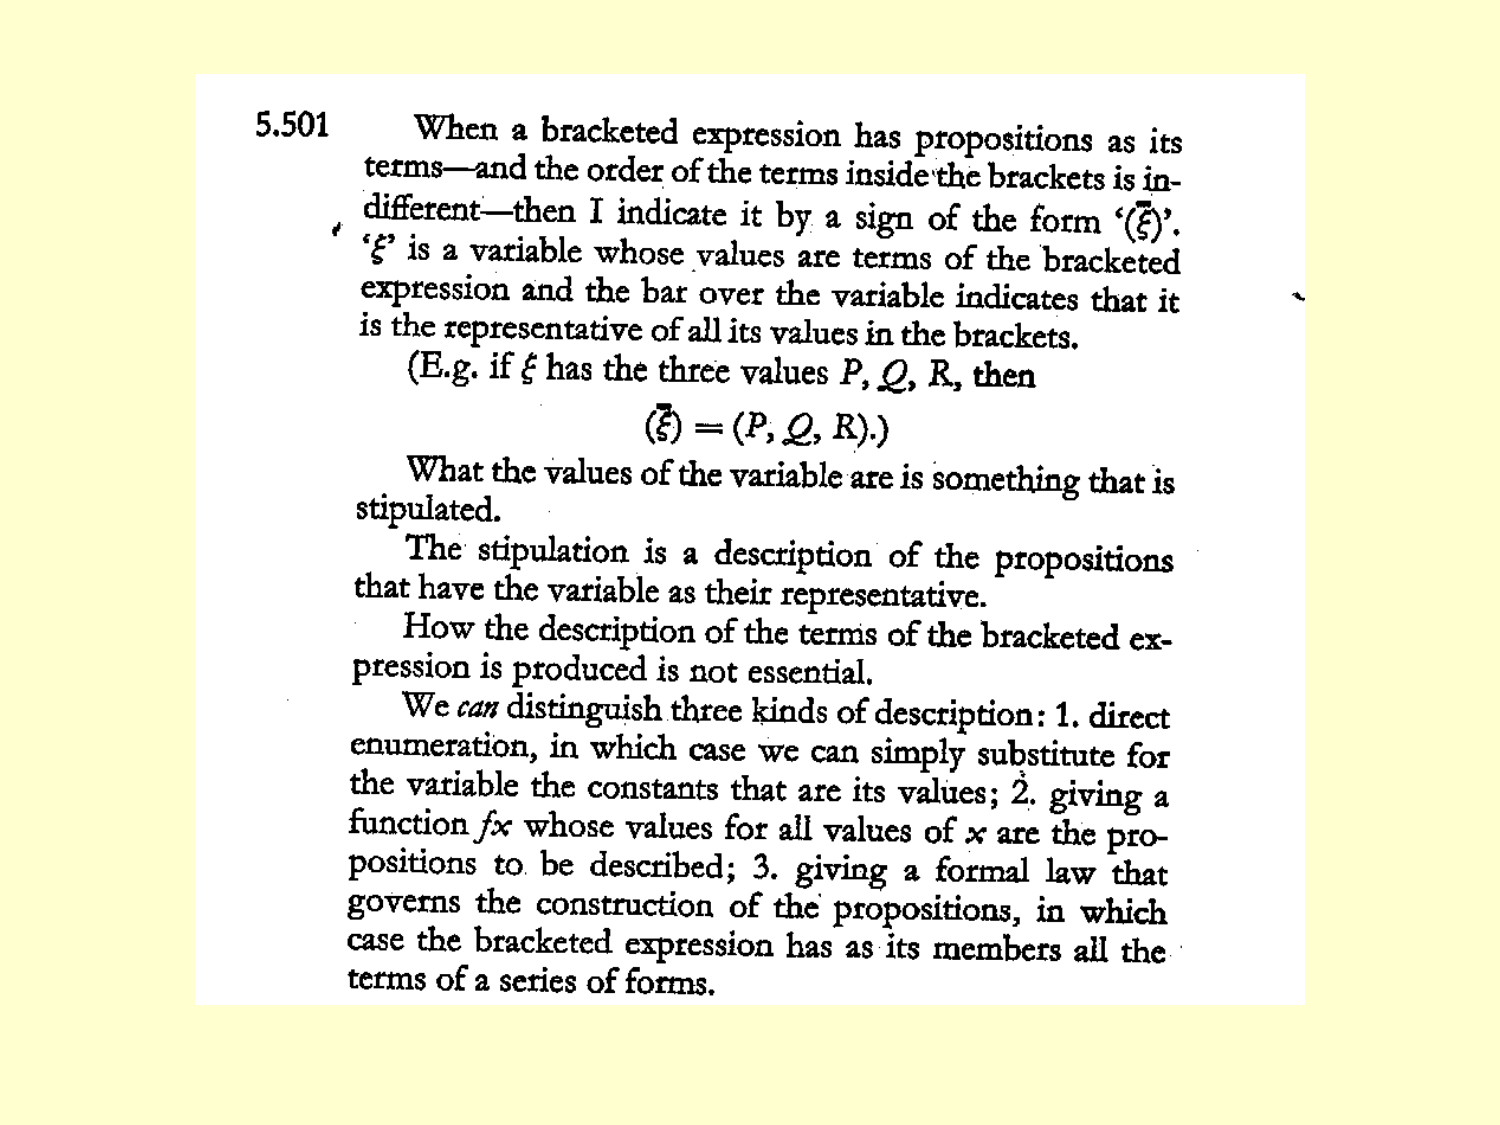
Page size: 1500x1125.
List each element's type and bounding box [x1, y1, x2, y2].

list [194, 74, 1306, 1006]
